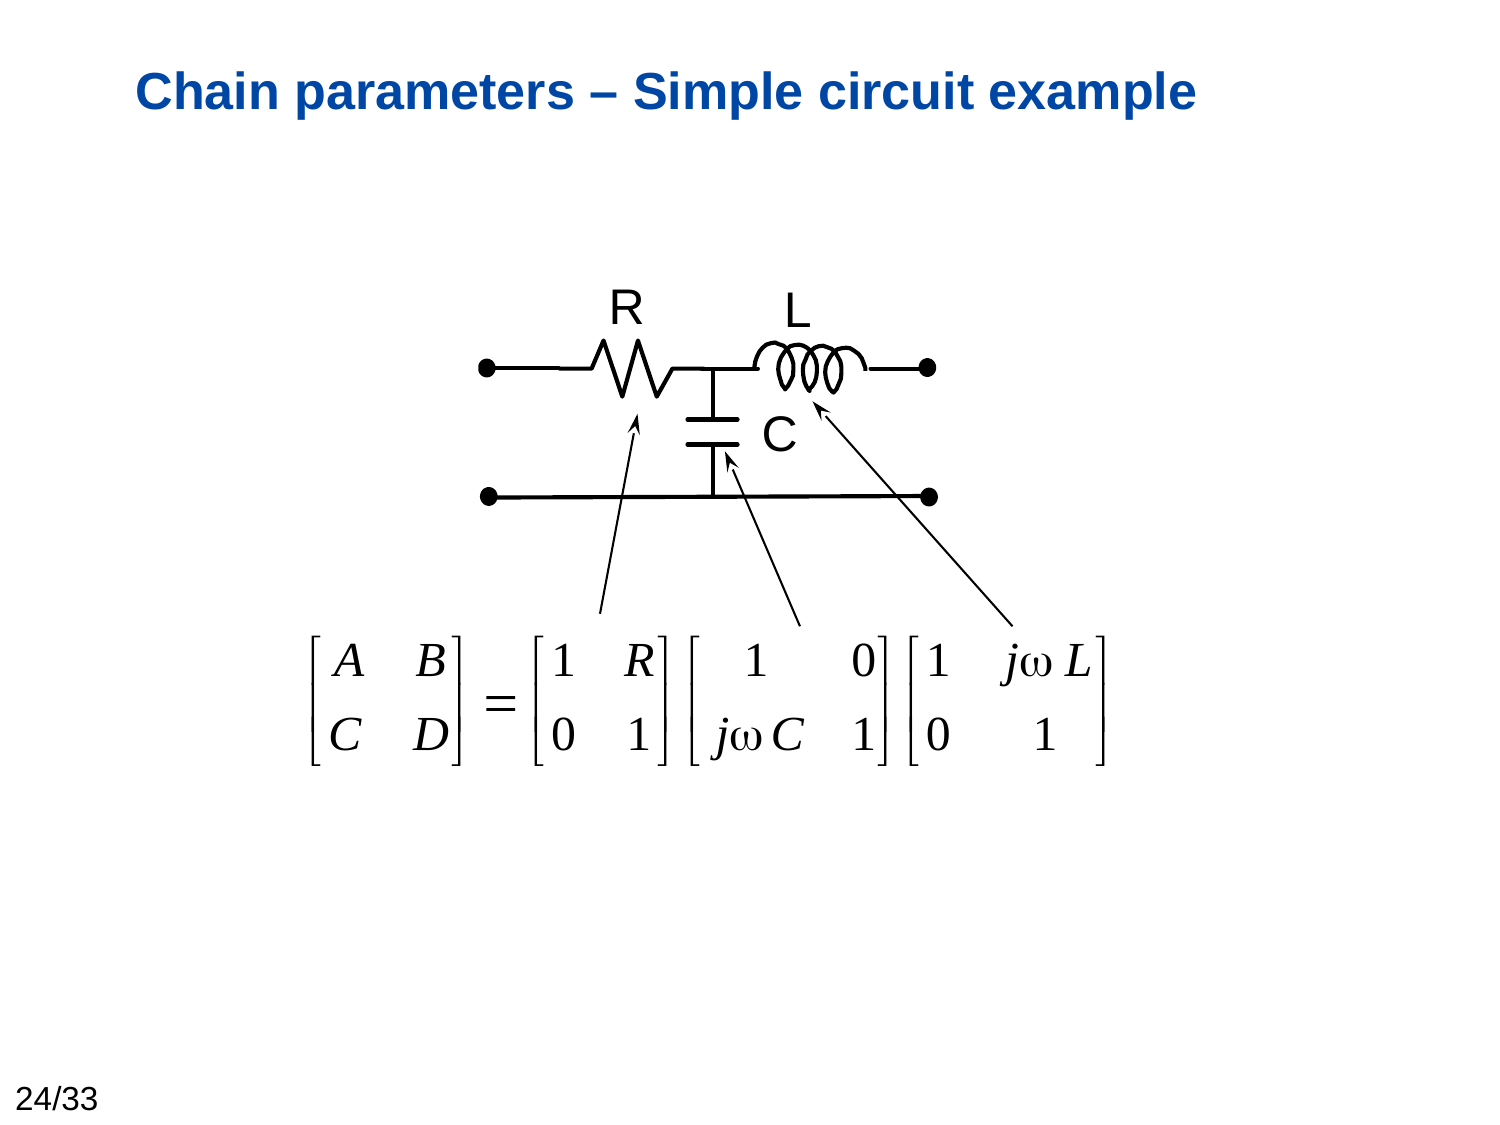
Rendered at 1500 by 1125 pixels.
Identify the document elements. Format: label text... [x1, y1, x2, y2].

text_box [478, 266, 939, 563]
title Chain parameters – Simple circuit example [120, 18, 1471, 159]
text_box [299, 623, 1123, 776]
